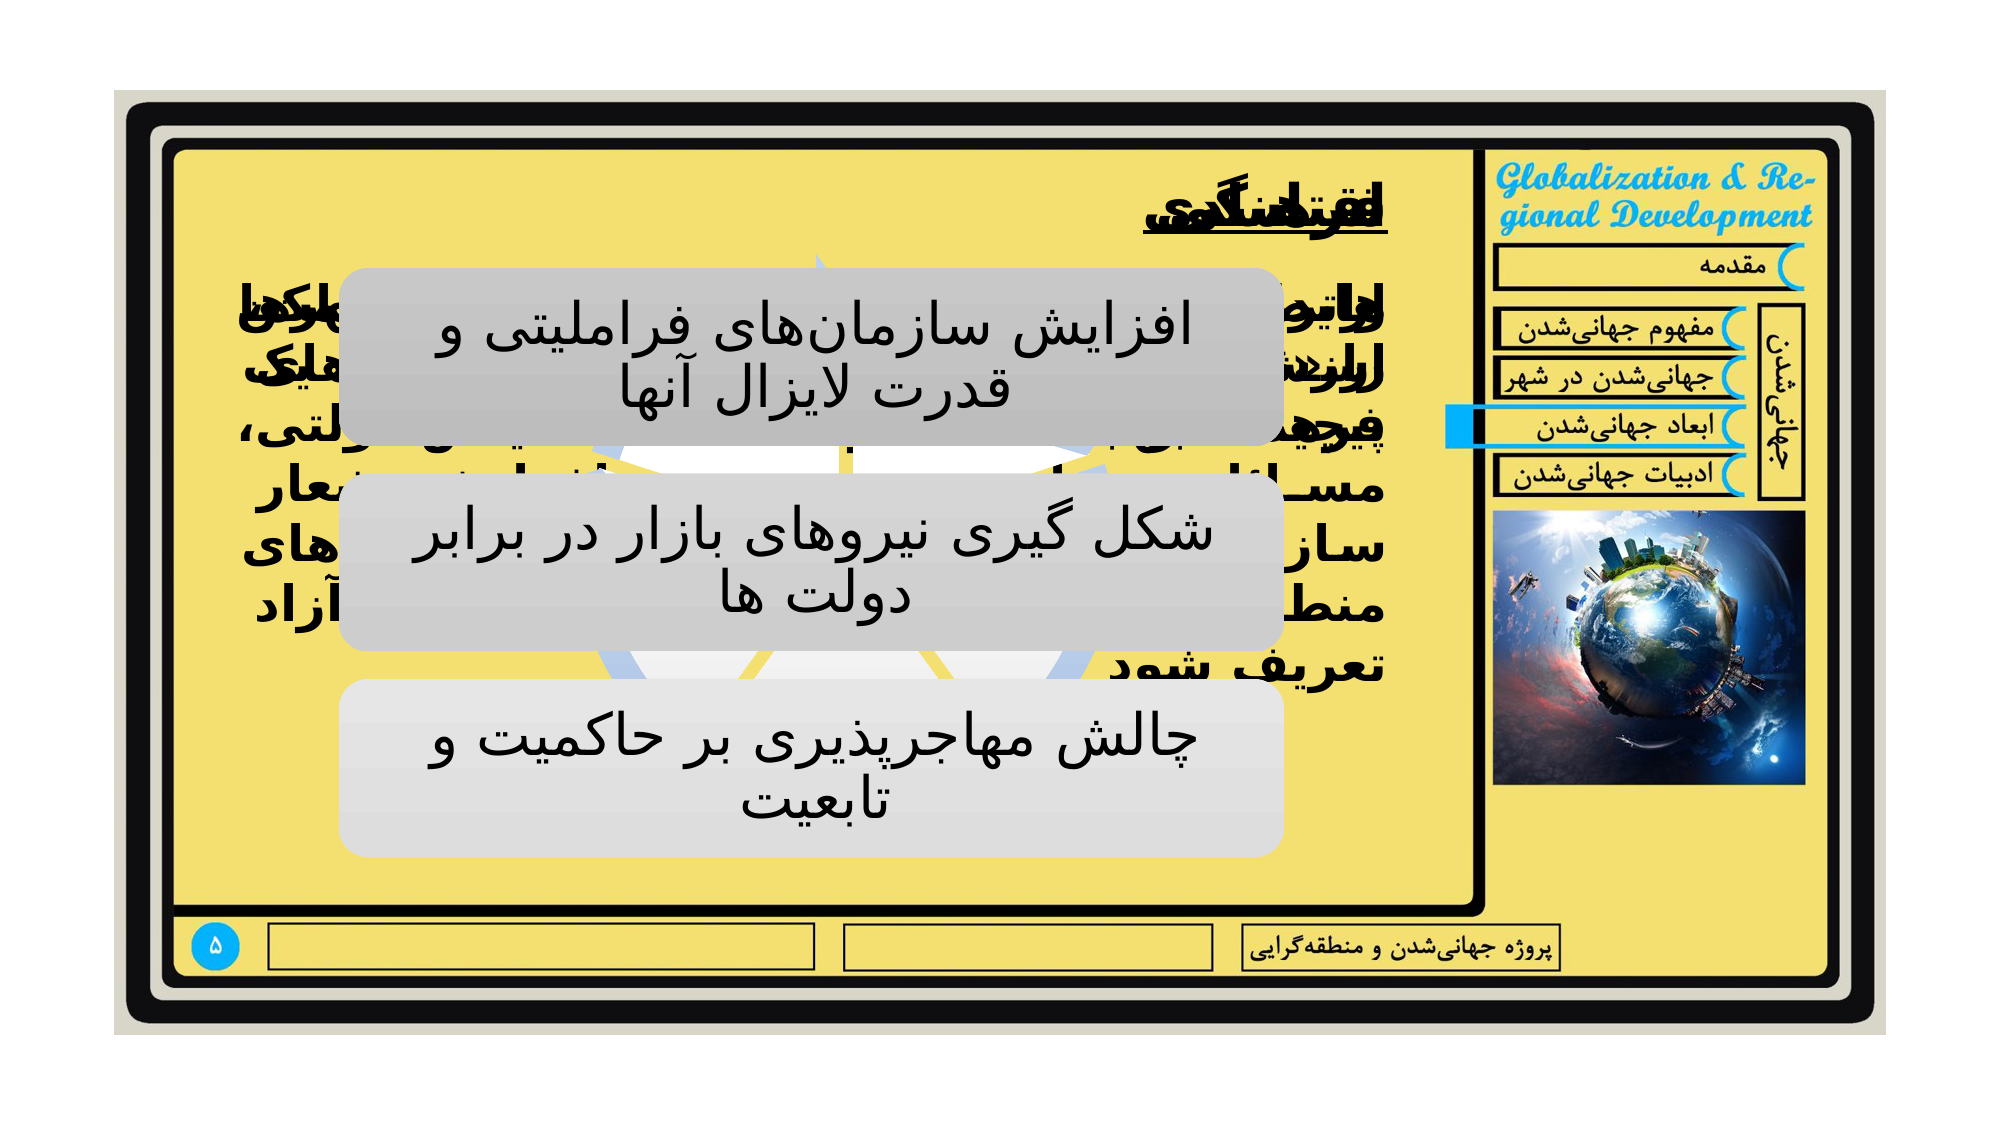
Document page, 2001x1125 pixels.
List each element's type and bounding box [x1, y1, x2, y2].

text_box [338, 267, 1285, 858]
text_box [311, 246, 1381, 838]
picture [114, 90, 1886, 1035]
